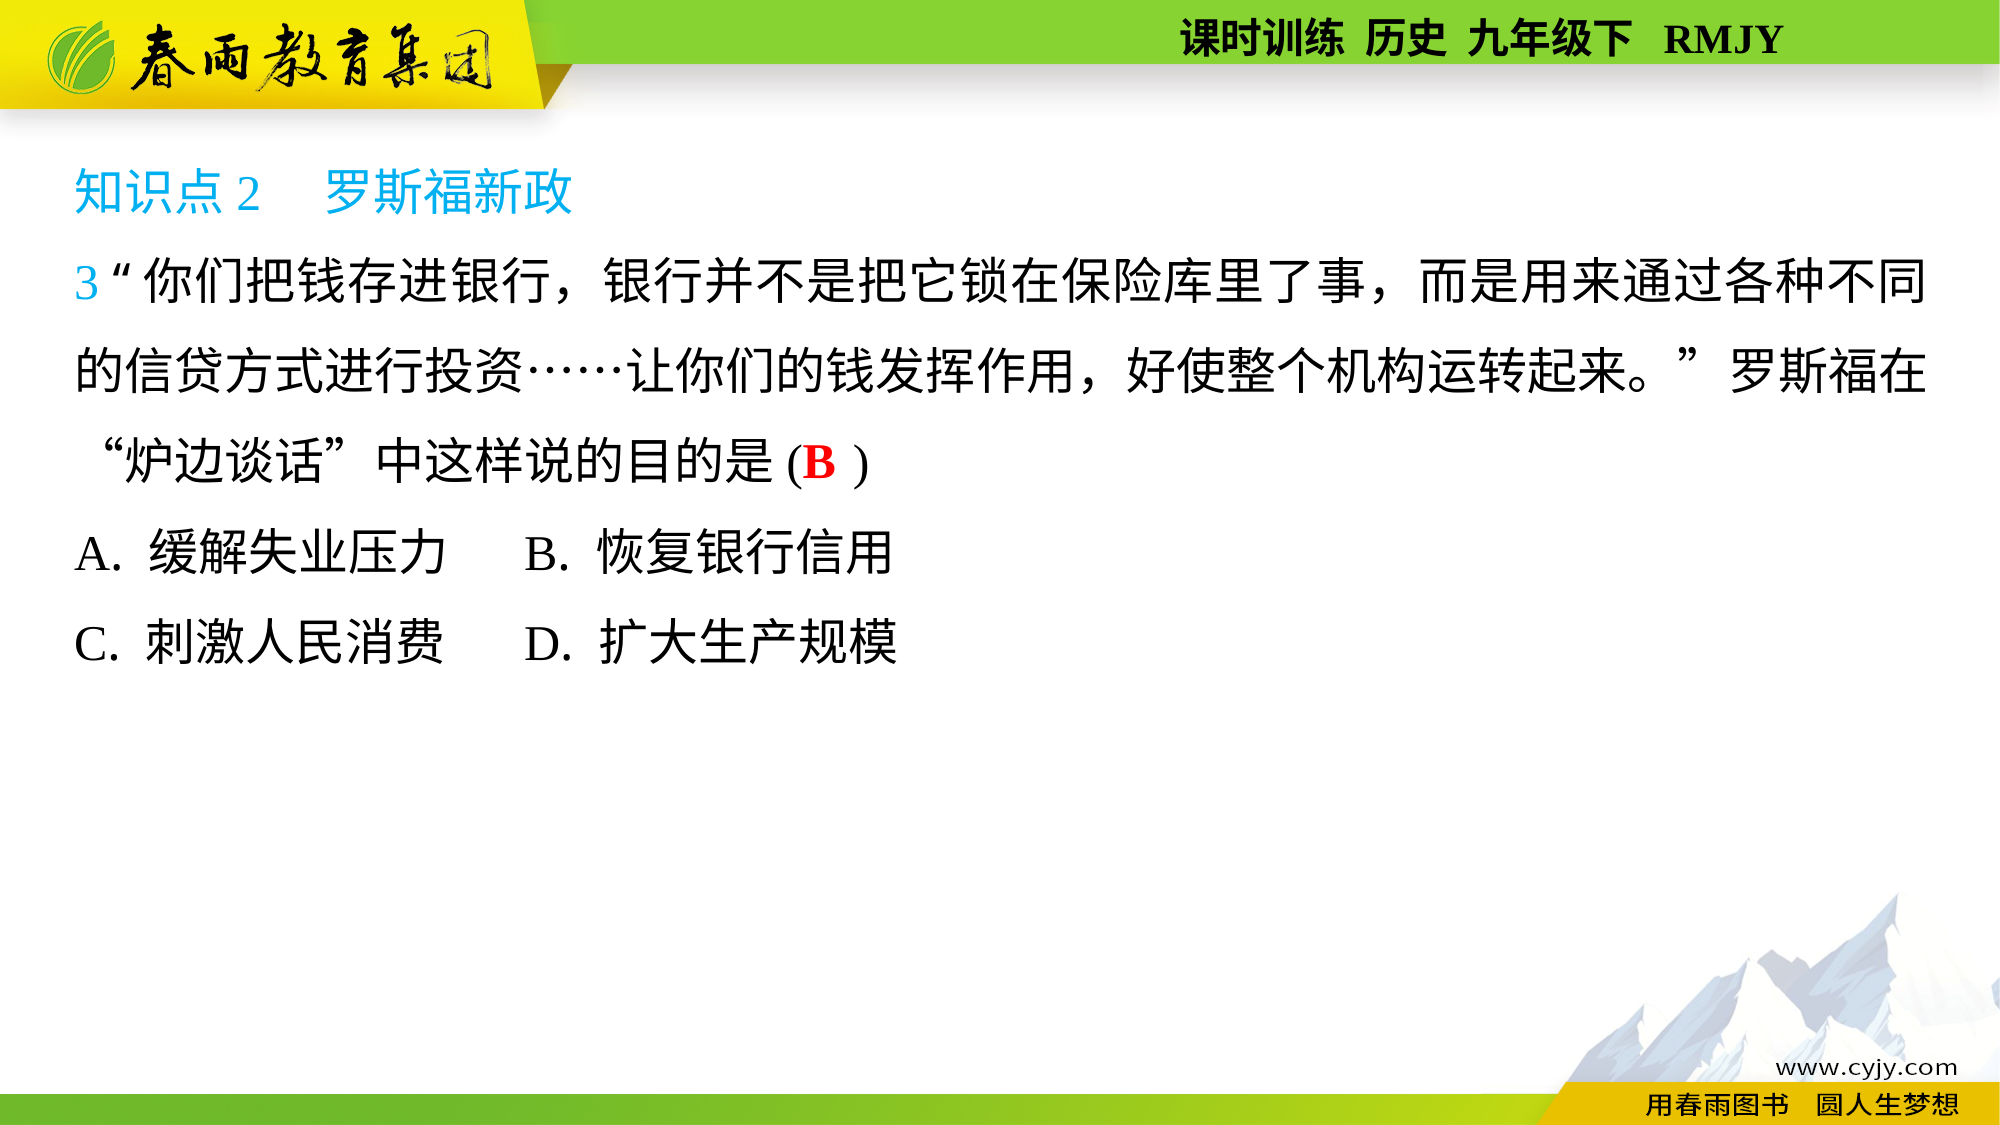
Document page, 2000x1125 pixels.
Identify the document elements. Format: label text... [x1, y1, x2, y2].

list 知识点2 罗斯福新政 3 “你们把钱存进银行，银行并不是把它锁在保险库里了事，而是用来通过各种不同的信贷方式进行投资……让你们的钱发挥作用，好使整个机构运转起来。”罗斯福在“炉边谈话”中这样说的目的是( ) A. 缓解失业压力 B. 恢复银行信用 C. 刺激人民消费 D. 扩大生产规模 [59, 122, 1944, 683]
text_box B [787, 420, 851, 496]
picture [0, 0, 2000, 1125]
